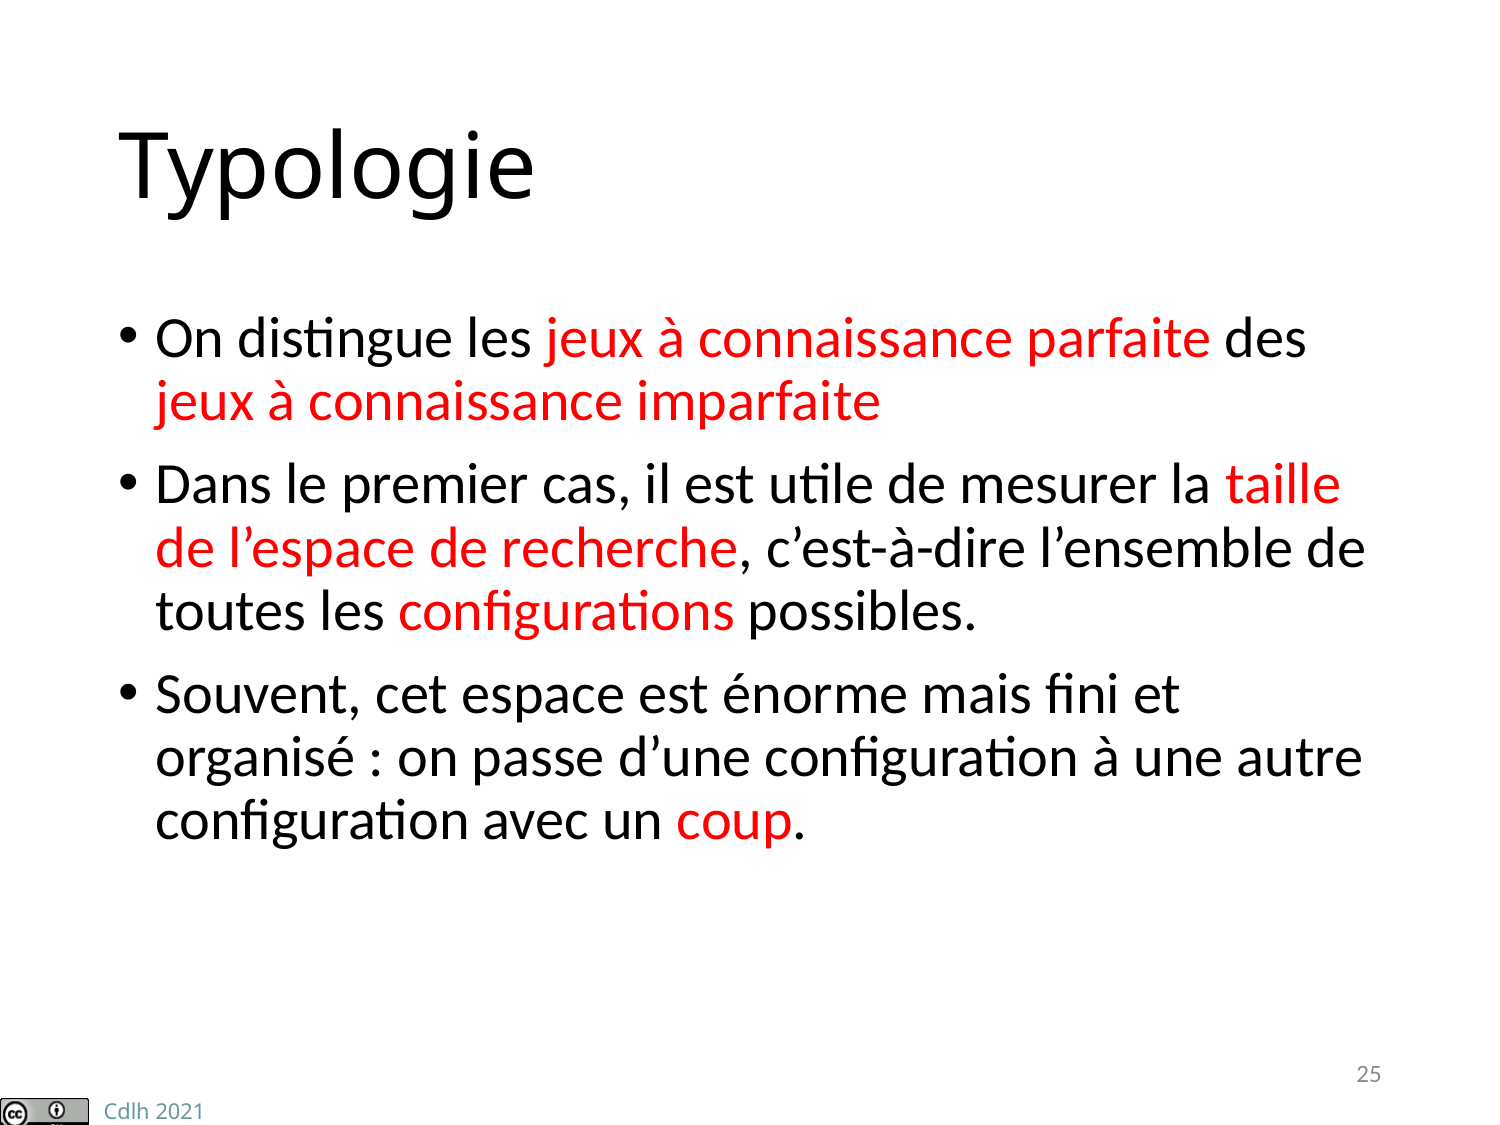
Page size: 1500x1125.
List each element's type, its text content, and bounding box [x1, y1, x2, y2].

title Typologie [103, 59, 1397, 278]
slide_number 25 [1059, 1042, 1397, 1103]
list On distingue les jeux à connaissance parfaite des jeux à connaissance imparfaite Dans le premier cas, il est utile de mesurer la taille de l’espace de recherche, c’est-à-dire l’ensemble de toutes les configurations possibles. Souvent, cet espace est énorme mais fini et organisé : on passe d’une configuration à une autre configuration avec un coup. [103, 299, 1397, 1014]
picture [0, 1098, 89, 1125]
